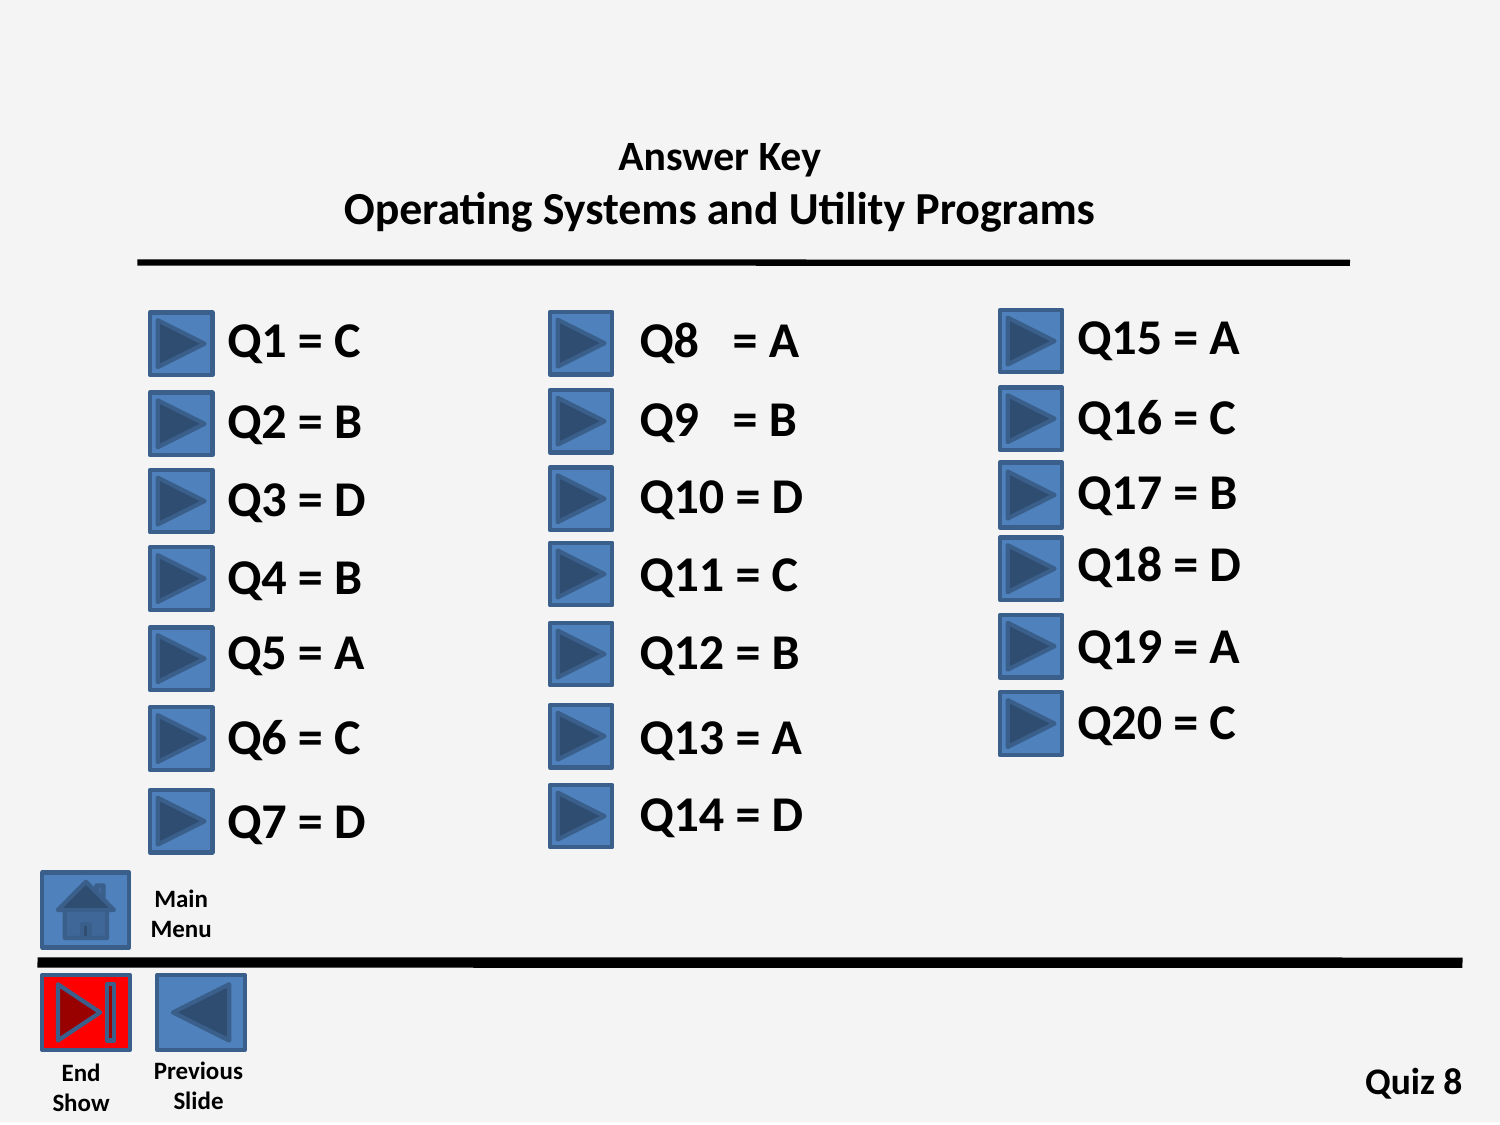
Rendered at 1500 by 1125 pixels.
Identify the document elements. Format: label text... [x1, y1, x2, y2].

text_box Q18 = D [1062, 524, 1350, 599]
text_box [998, 535, 1064, 602]
text_box [548, 703, 614, 770]
text_box [148, 468, 212, 534]
text_box End Show [24, 1049, 138, 1124]
text_box Q17 = B [1062, 451, 1350, 524]
text_box [148, 545, 212, 612]
text_box Q5 = A [212, 612, 488, 688]
text_box Quiz 8 [1065, 1049, 1478, 1110]
text_box Q19 = A [1062, 606, 1350, 681]
text_box Q2 = B [212, 381, 475, 457]
text_box [155, 973, 247, 1052]
text_box Previous Slide [132, 1047, 268, 1123]
text_box Q11 = C [624, 534, 913, 609]
text_box [148, 625, 215, 692]
text_box Q7 = D [212, 781, 488, 857]
text_box [998, 385, 1062, 452]
text_box Q16 = C [1062, 376, 1350, 451]
text_box Q9 = B [624, 379, 913, 454]
text_box Q15 = A [1062, 296, 1350, 372]
text_box Main Menu [125, 874, 238, 950]
text_box [548, 465, 614, 532]
text_box [548, 388, 614, 455]
text_box Q10 = D [624, 456, 913, 532]
text_box [148, 705, 212, 772]
text_box [148, 310, 215, 377]
text_box [148, 788, 212, 855]
text_box Q12 = B [624, 612, 913, 688]
title Answer Key Operating Systems and Utility Programs [251, 99, 1189, 259]
text_box [548, 621, 614, 687]
text_box Q1 = C [212, 299, 475, 375]
text_box Q4 = B [212, 537, 475, 612]
text_box [148, 390, 212, 457]
text_box [40, 973, 132, 1052]
text_box [998, 308, 1064, 374]
text_box [0, 0, 1500, 1123]
text_box [40, 870, 131, 950]
text_box Q13 = A [624, 696, 913, 772]
text_box Q8 = A [624, 299, 913, 375]
text_box Q3 = D [212, 459, 488, 534]
text_box Q6 = C [212, 696, 488, 772]
text_box [548, 783, 614, 849]
text_box [548, 310, 614, 377]
text_box [998, 690, 1062, 757]
text_box [998, 613, 1062, 680]
text_box [548, 541, 614, 607]
text_box [998, 460, 1062, 530]
text_box Q20 = C [1062, 681, 1350, 757]
text_box Q14 = D [624, 774, 913, 849]
